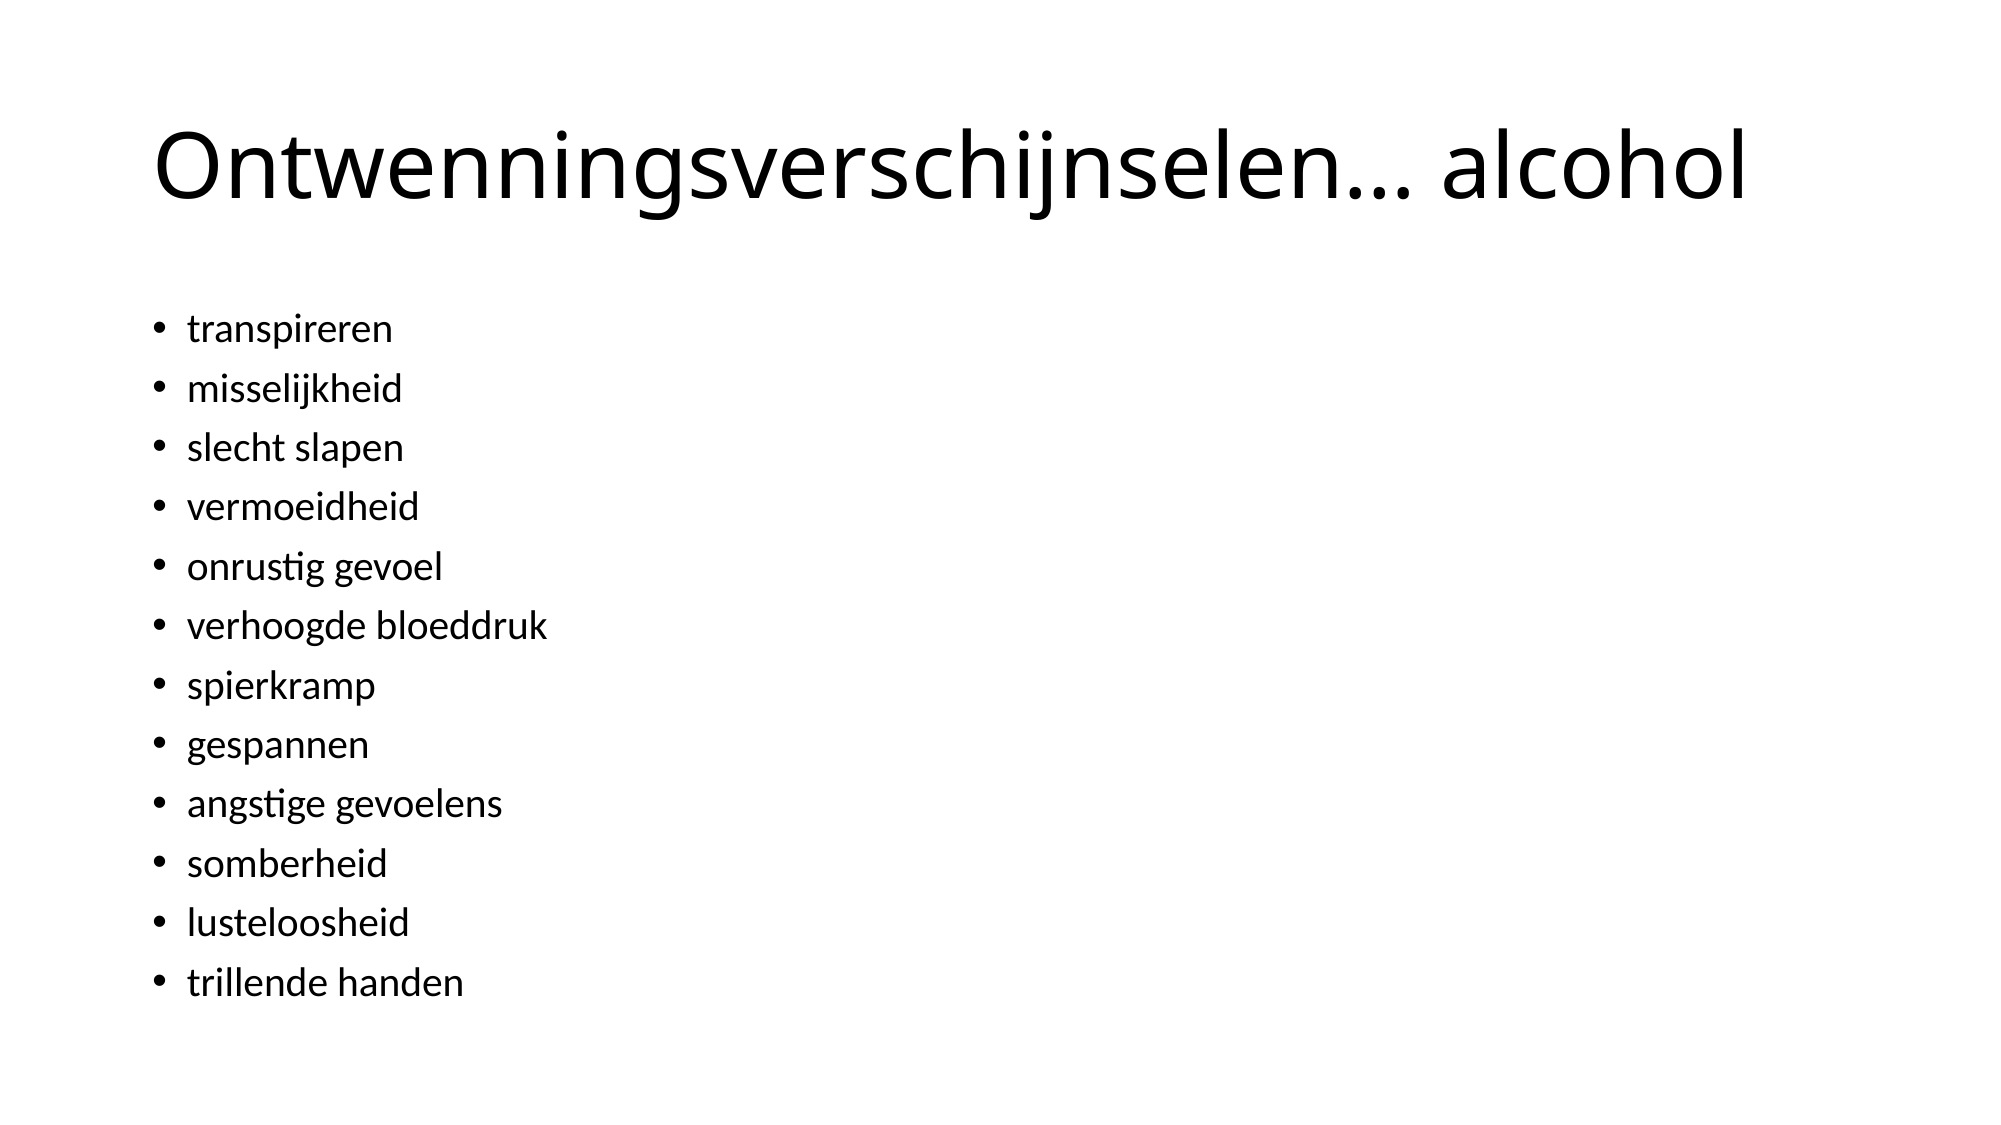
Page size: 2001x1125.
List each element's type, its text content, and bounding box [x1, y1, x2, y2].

list transpireren misselijkheid slecht slapen vermoeidheid onrustig gevoel verhoogde bloeddruk spierkramp gespannen angstige gevoelens somberheid lusteloosheid trillende handen [137, 299, 1863, 1014]
title Ontwenningsverschijnselen… alcohol [137, 59, 1863, 278]
